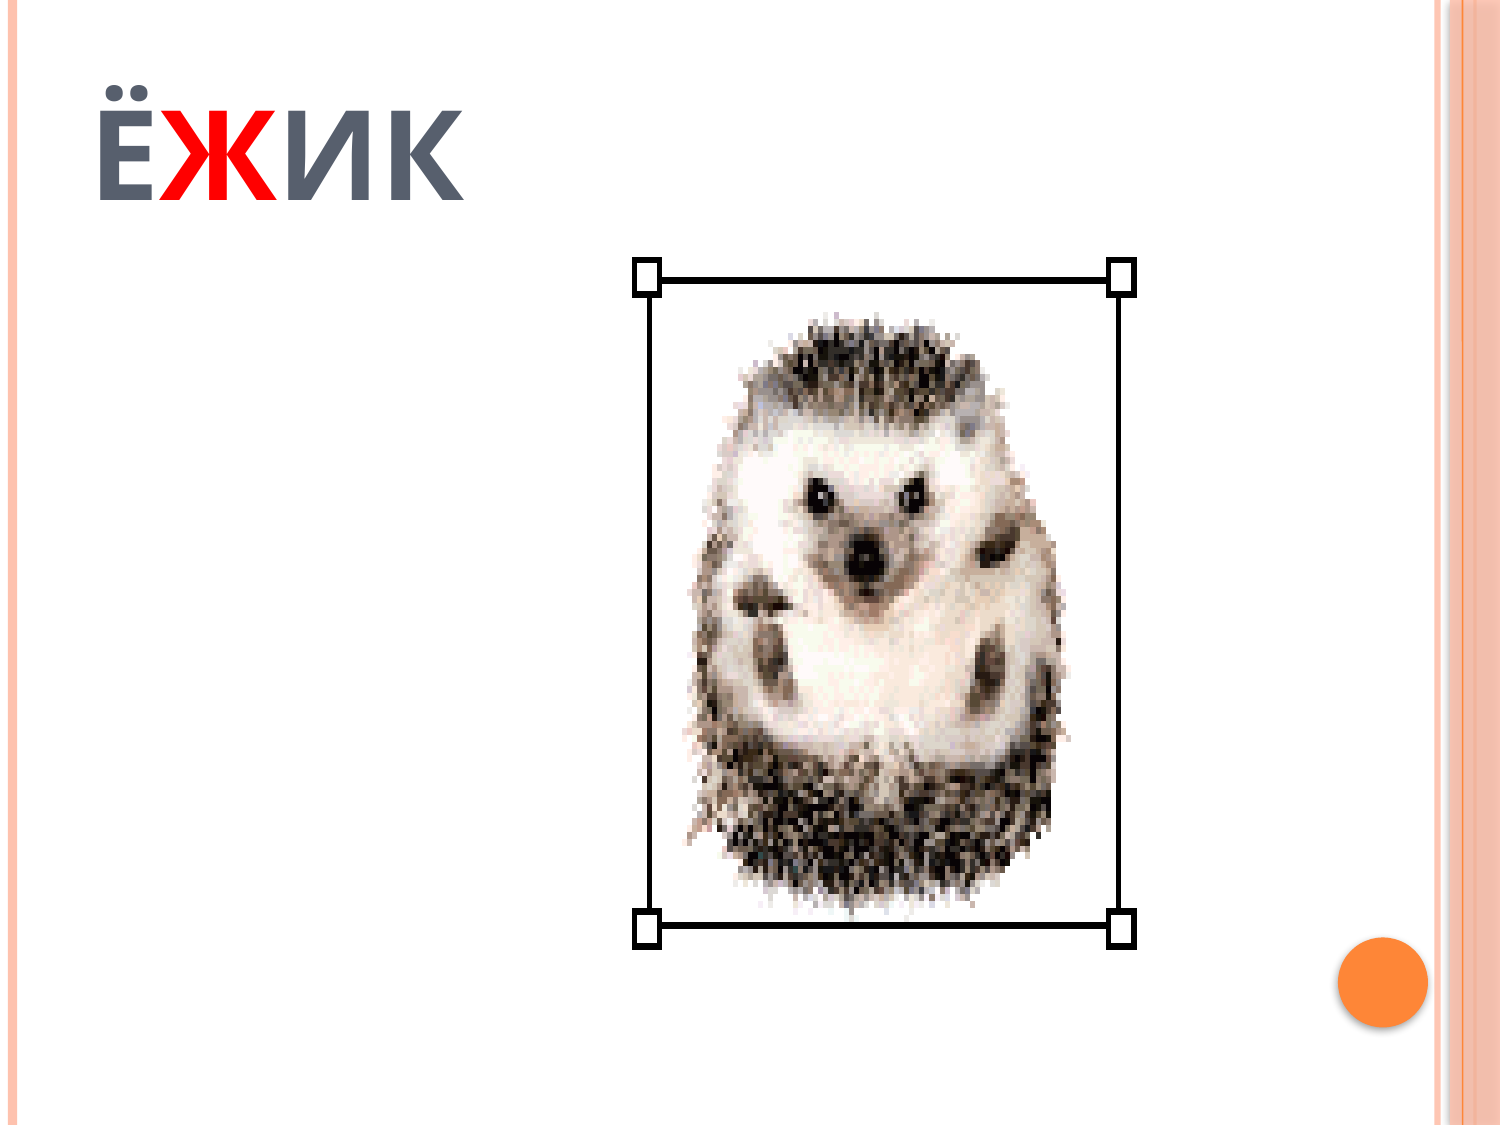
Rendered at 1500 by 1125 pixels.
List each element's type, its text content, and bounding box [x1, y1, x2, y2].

title ёжик [75, 45, 1300, 233]
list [632, 257, 1138, 950]
